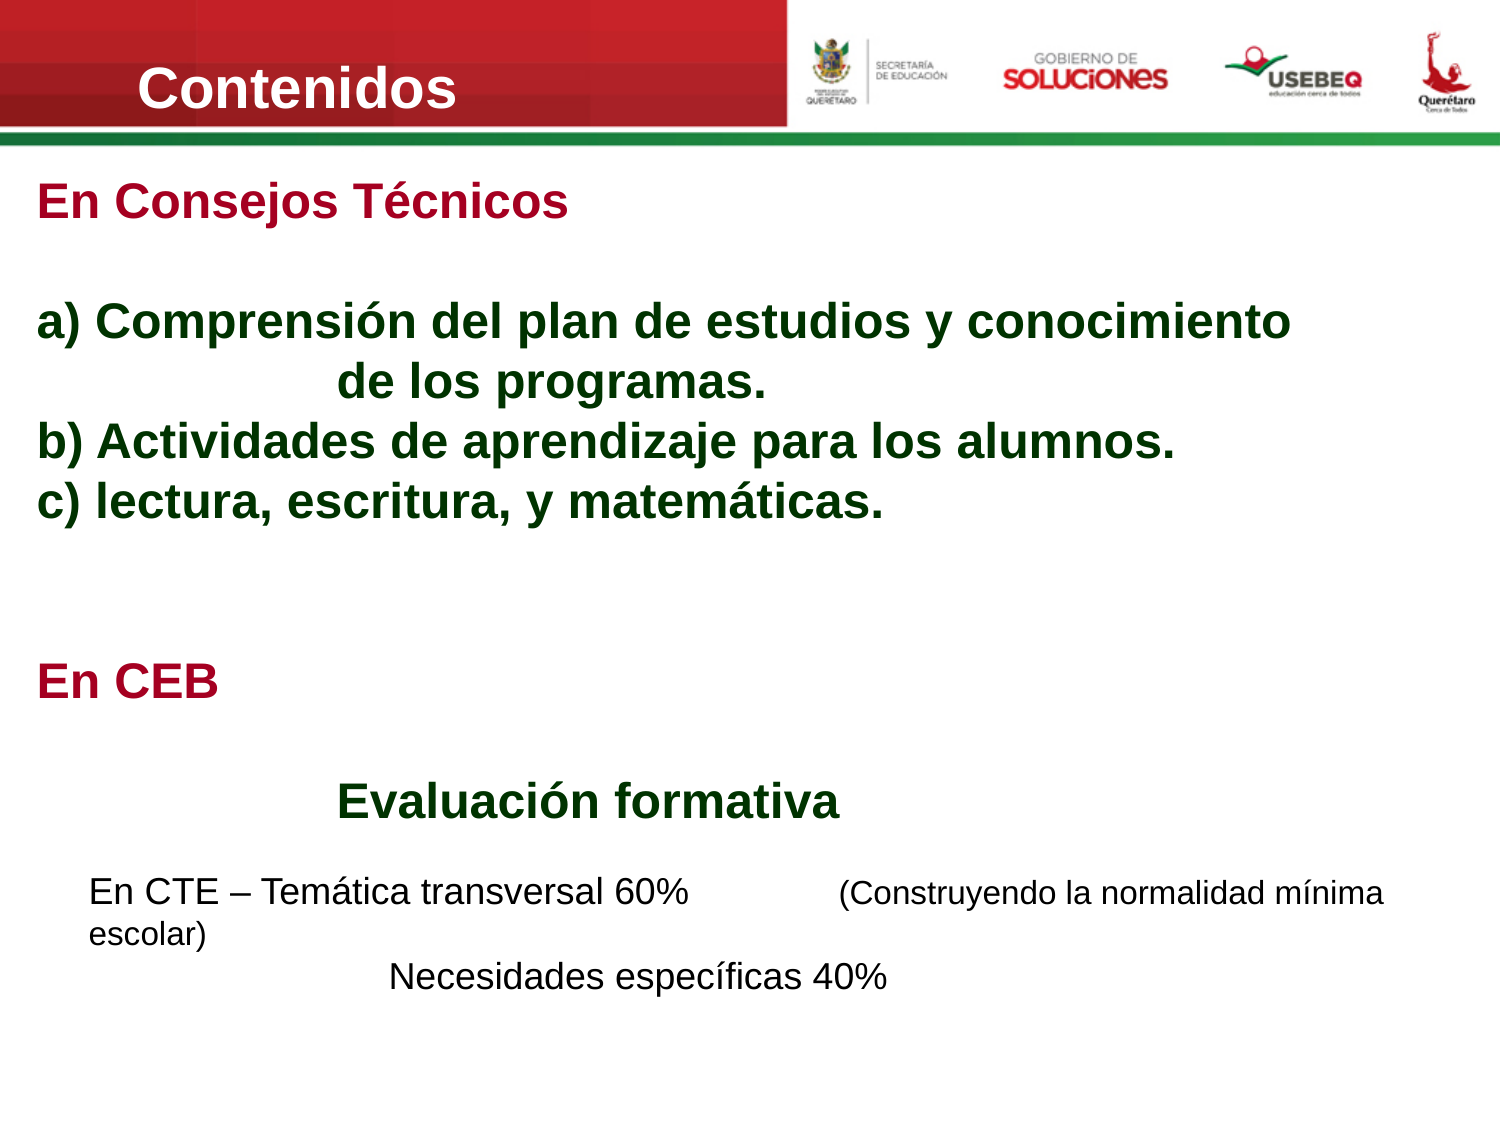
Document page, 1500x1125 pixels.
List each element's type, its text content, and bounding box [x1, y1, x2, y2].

picture [0, 0, 1500, 1125]
text_box En CTE – Temática transversal 60% (Construyendo la normalidad mínima escolar) Necesidades específicas 40% [73, 859, 1480, 1005]
text_box Contenidos [25, 42, 1229, 128]
text_box En Consejos Técnicos a) Comprensión del plan de estudios y conocimiento de los programas. b) Actividades de aprendizaje para los alumnos. c) lectura, escritura, y matemáticas. En CEB Evaluación formativa [21, 160, 1473, 836]
